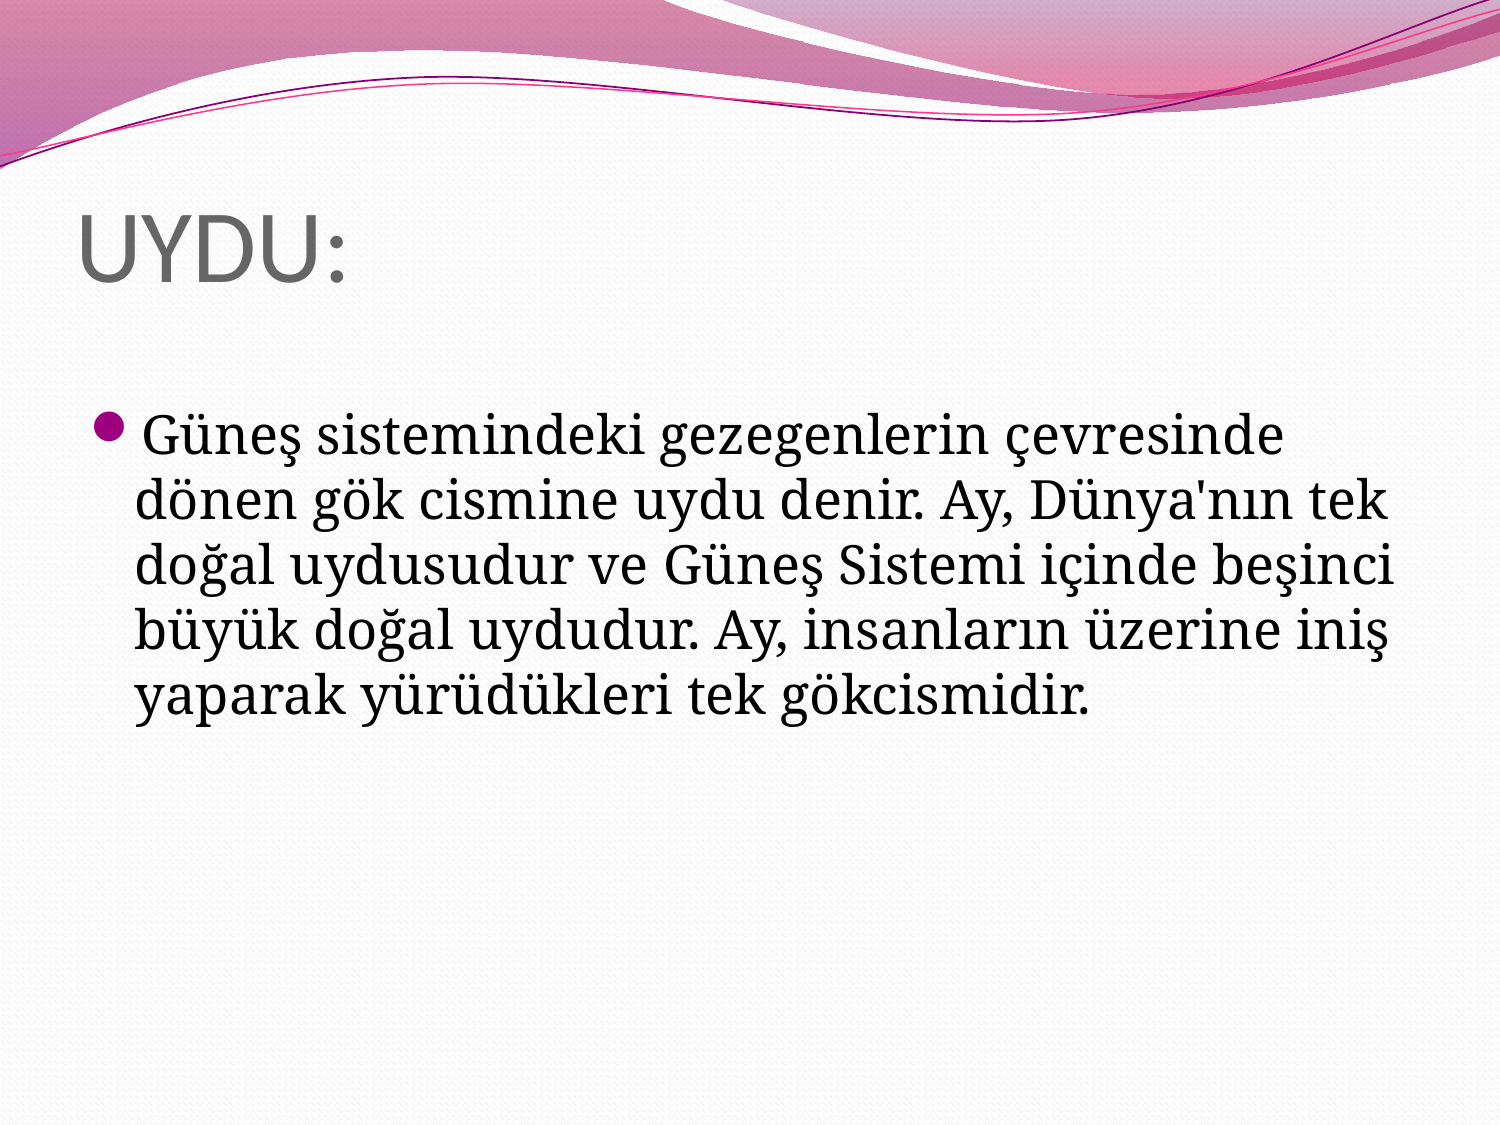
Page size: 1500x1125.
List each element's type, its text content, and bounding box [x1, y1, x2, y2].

title UYDU: [75, 115, 1425, 303]
list Güneş sistemindeki gezegenlerin çevresinde dönen gök cismine uydu denir. Ay, Dünya'nın tek doğal uydusudur ve Güneş Sistemi içinde beşinci büyük doğal uydudur. Ay, insanların üzerine iniş yaparak yürüdükleri tek gökcismidir. [75, 317, 1425, 1038]
